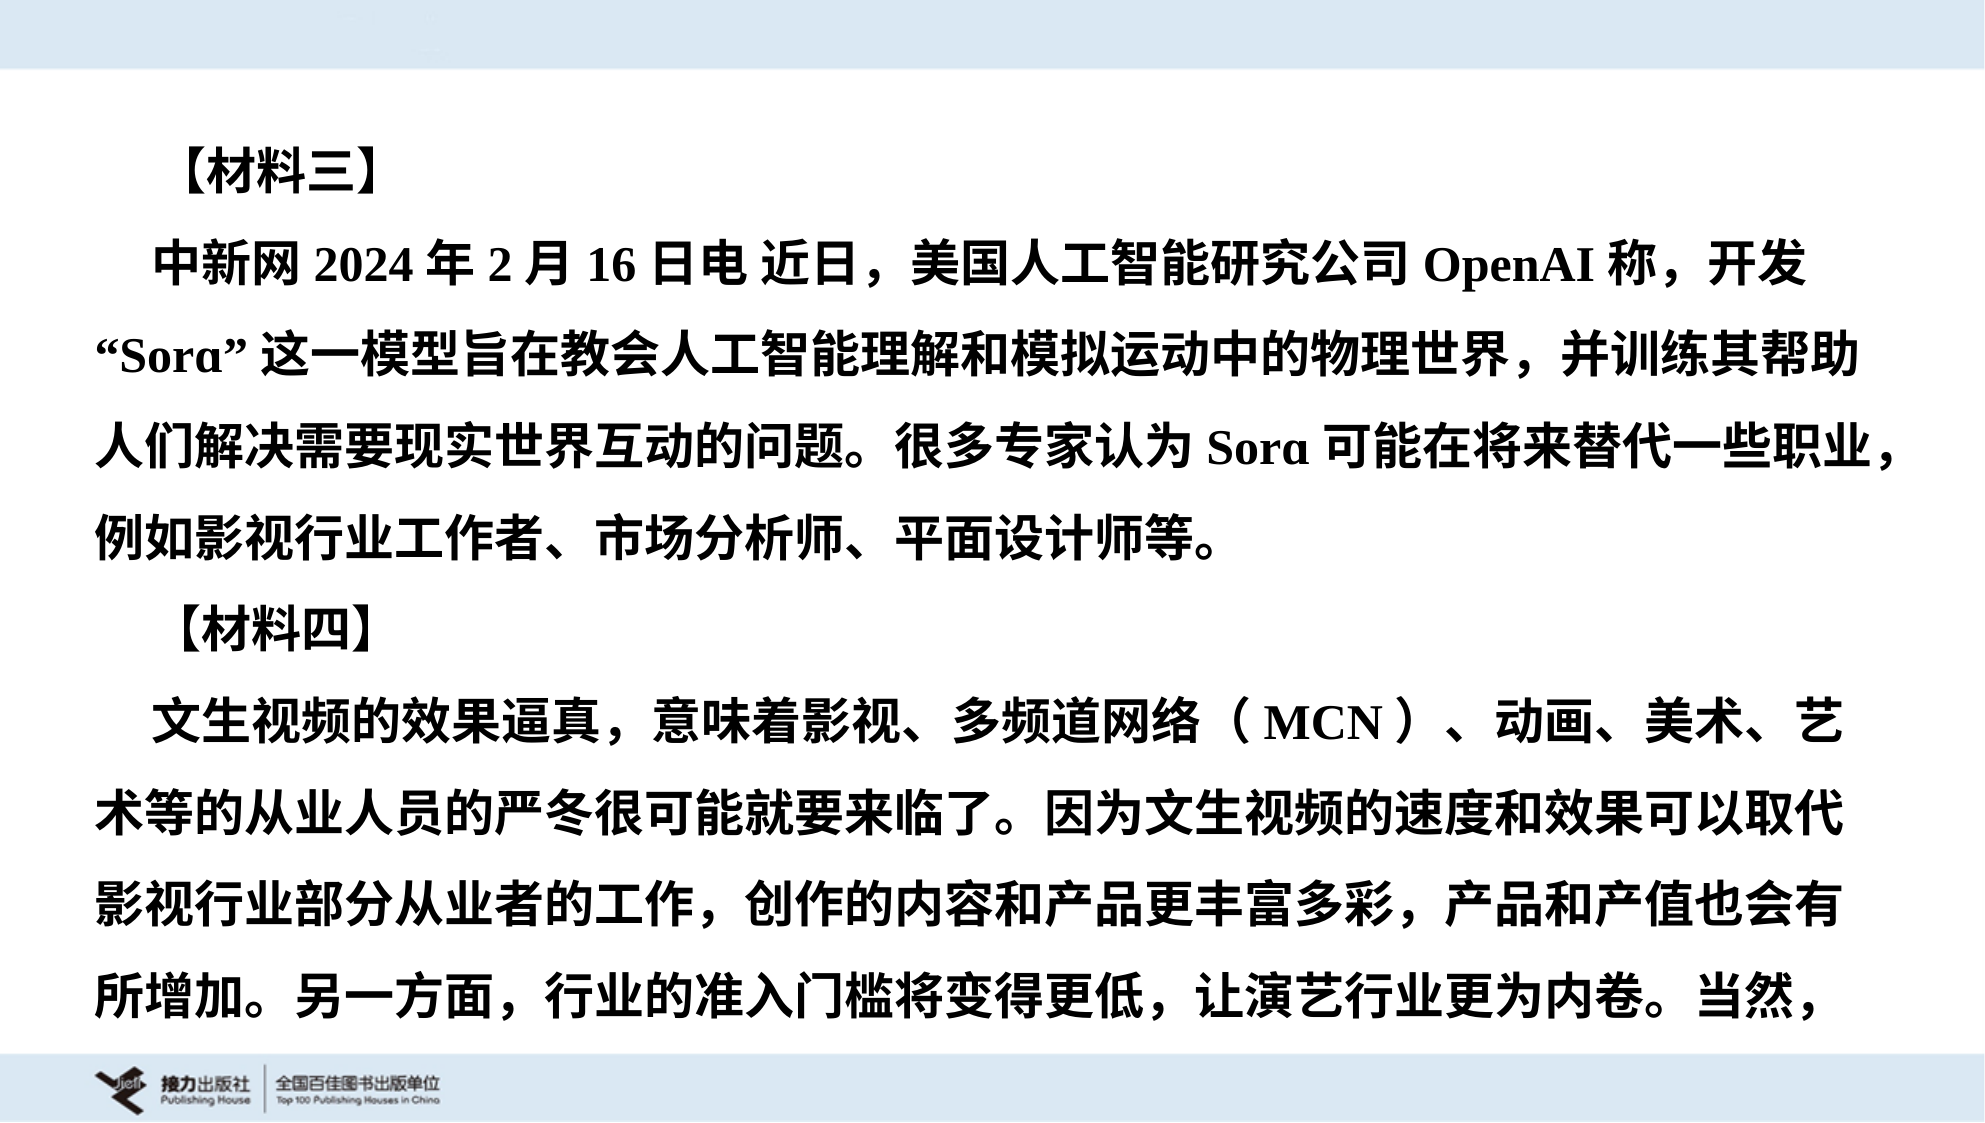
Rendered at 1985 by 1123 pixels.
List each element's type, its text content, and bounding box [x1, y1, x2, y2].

picture [0, 0, 1985, 1122]
text_box 【材料三】 中新网2024年2月16日电 近日，美国人工智能研究公司OpenAI称，开发 “Sorɑ”这一模型旨在教会人工智能理解和模拟运动中的物理世界，并训练其帮助 人们解决需要现实世界互动的问题。很多专家认为Sorɑ可能在将来替代一些职业， 例如影视行业工作者、市场分析师、平面设计师等。 【材料四】 文生视频的效果逼真，意味着影视、多频道网络（MCN）、动画、美术、艺 术等的从业人员的严冬很可能就要来临了。因为文生视频的速度和效果可以取代 影视行业部分从业者的工作，创作的内容和产品更丰富多彩，产品和产值也会有 所增加。另一方面，行业的准入门槛将变得更低，让演艺行业更为内卷。当然， [94, 107, 1892, 1025]
